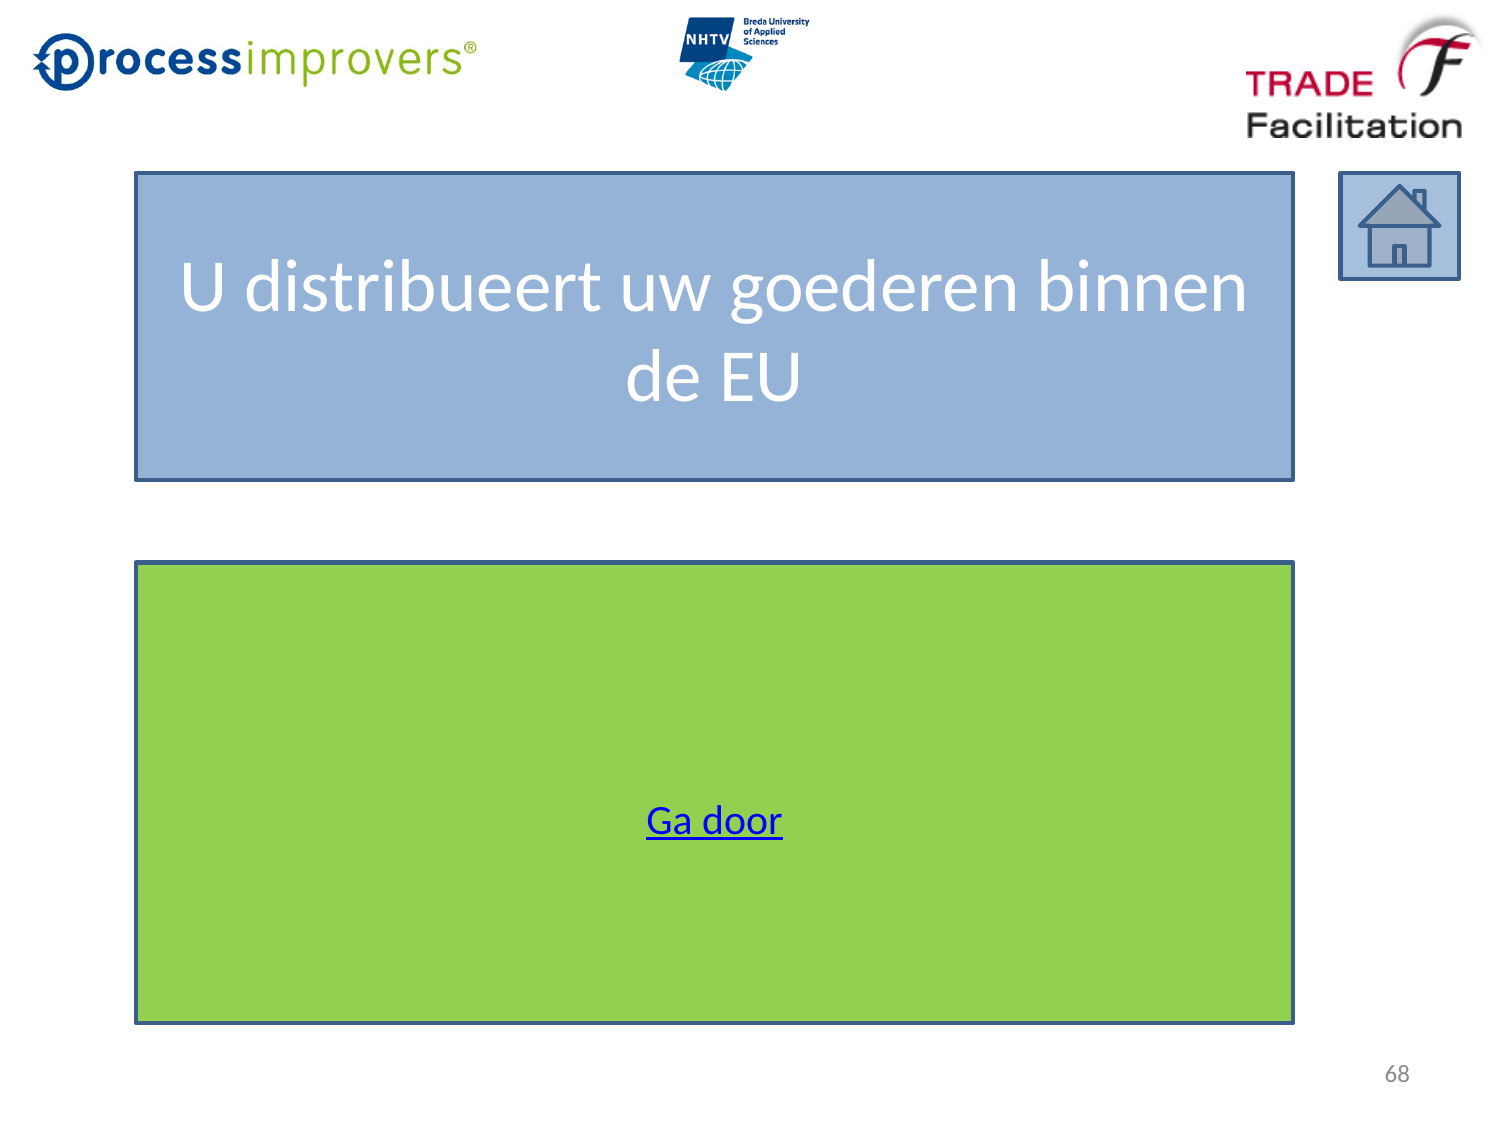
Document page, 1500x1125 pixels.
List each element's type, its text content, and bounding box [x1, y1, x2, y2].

picture [667, 4, 816, 103]
text_box [1338, 171, 1461, 281]
text_box U distribueert uw goederen binnen de EU [134, 171, 1295, 482]
text_box Ga door [134, 560, 1295, 1025]
slide_number 68 [1074, 1042, 1425, 1103]
picture [1246, 10, 1487, 138]
picture [29, 30, 479, 93]
